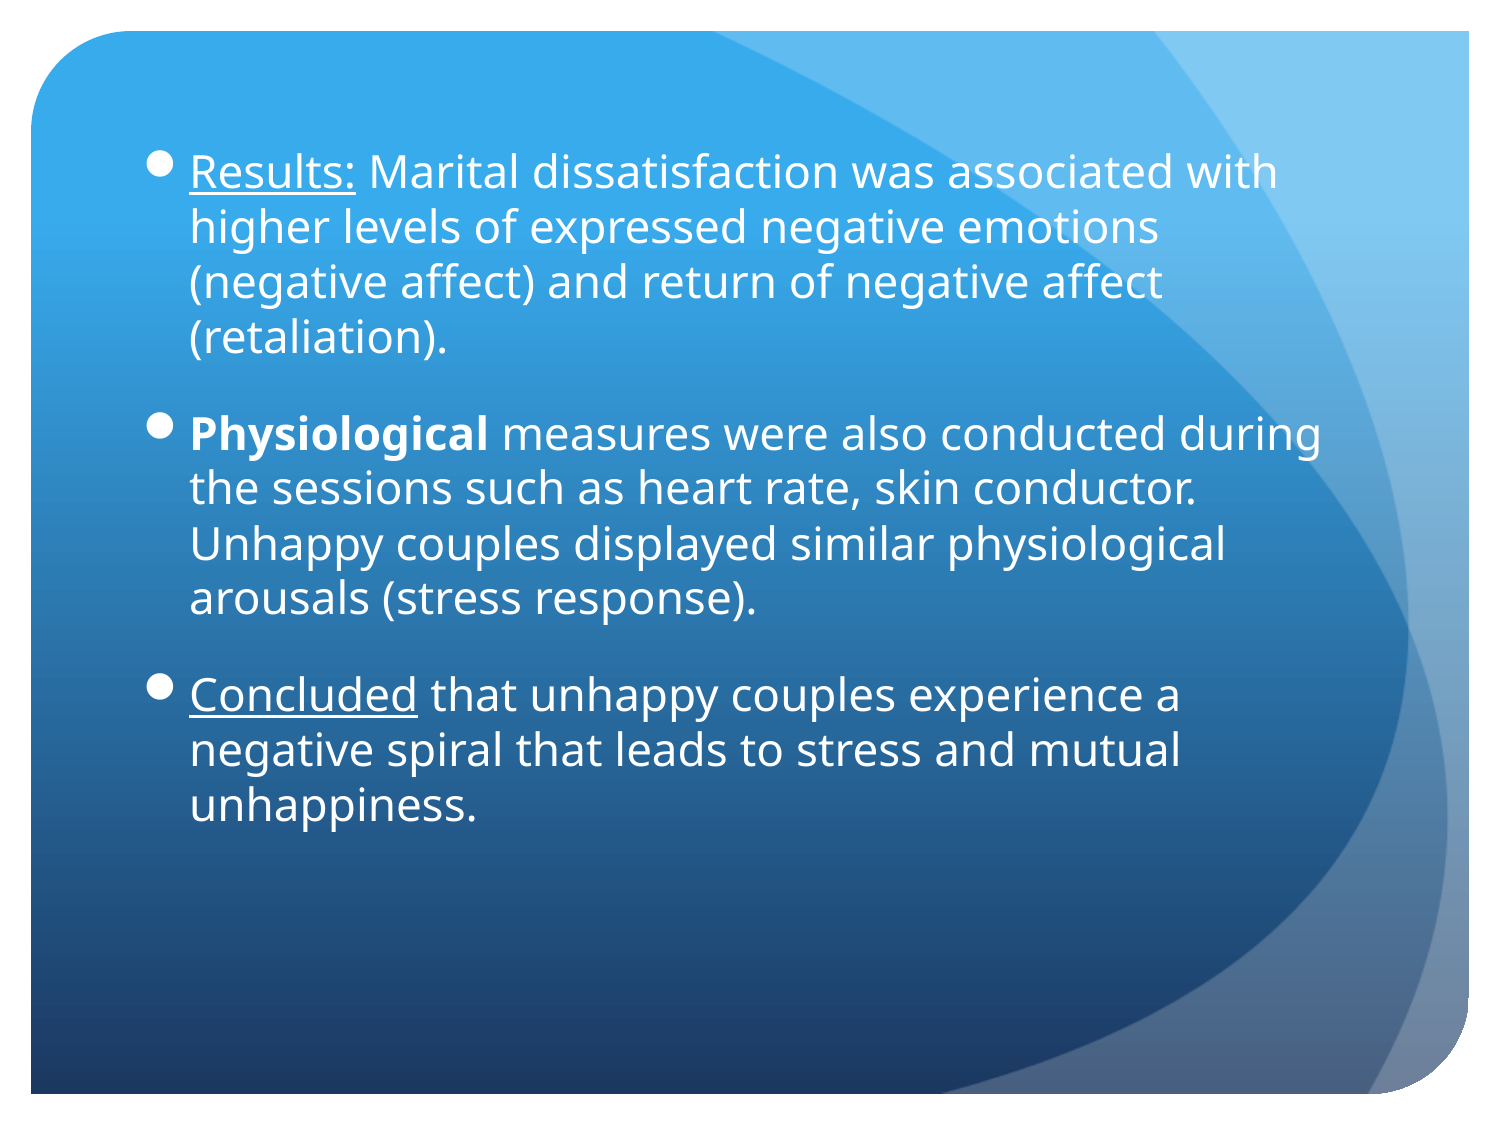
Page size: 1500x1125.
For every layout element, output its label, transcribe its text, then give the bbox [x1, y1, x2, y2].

list Results: Marital dissatisfaction was associated with higher levels of expressed negative emotions (negative affect) and return of negative affect (retaliation). Physiological measures were also conducted during the sessions such as heart rate, skin conductor. Unhappy couples displayed similar physiological arousals (stress response). Concluded that unhappy couples experience a negative spiral that leads to stress and mutual unhappiness. [127, 135, 1372, 991]
picture [24, 30, 1473, 1094]
